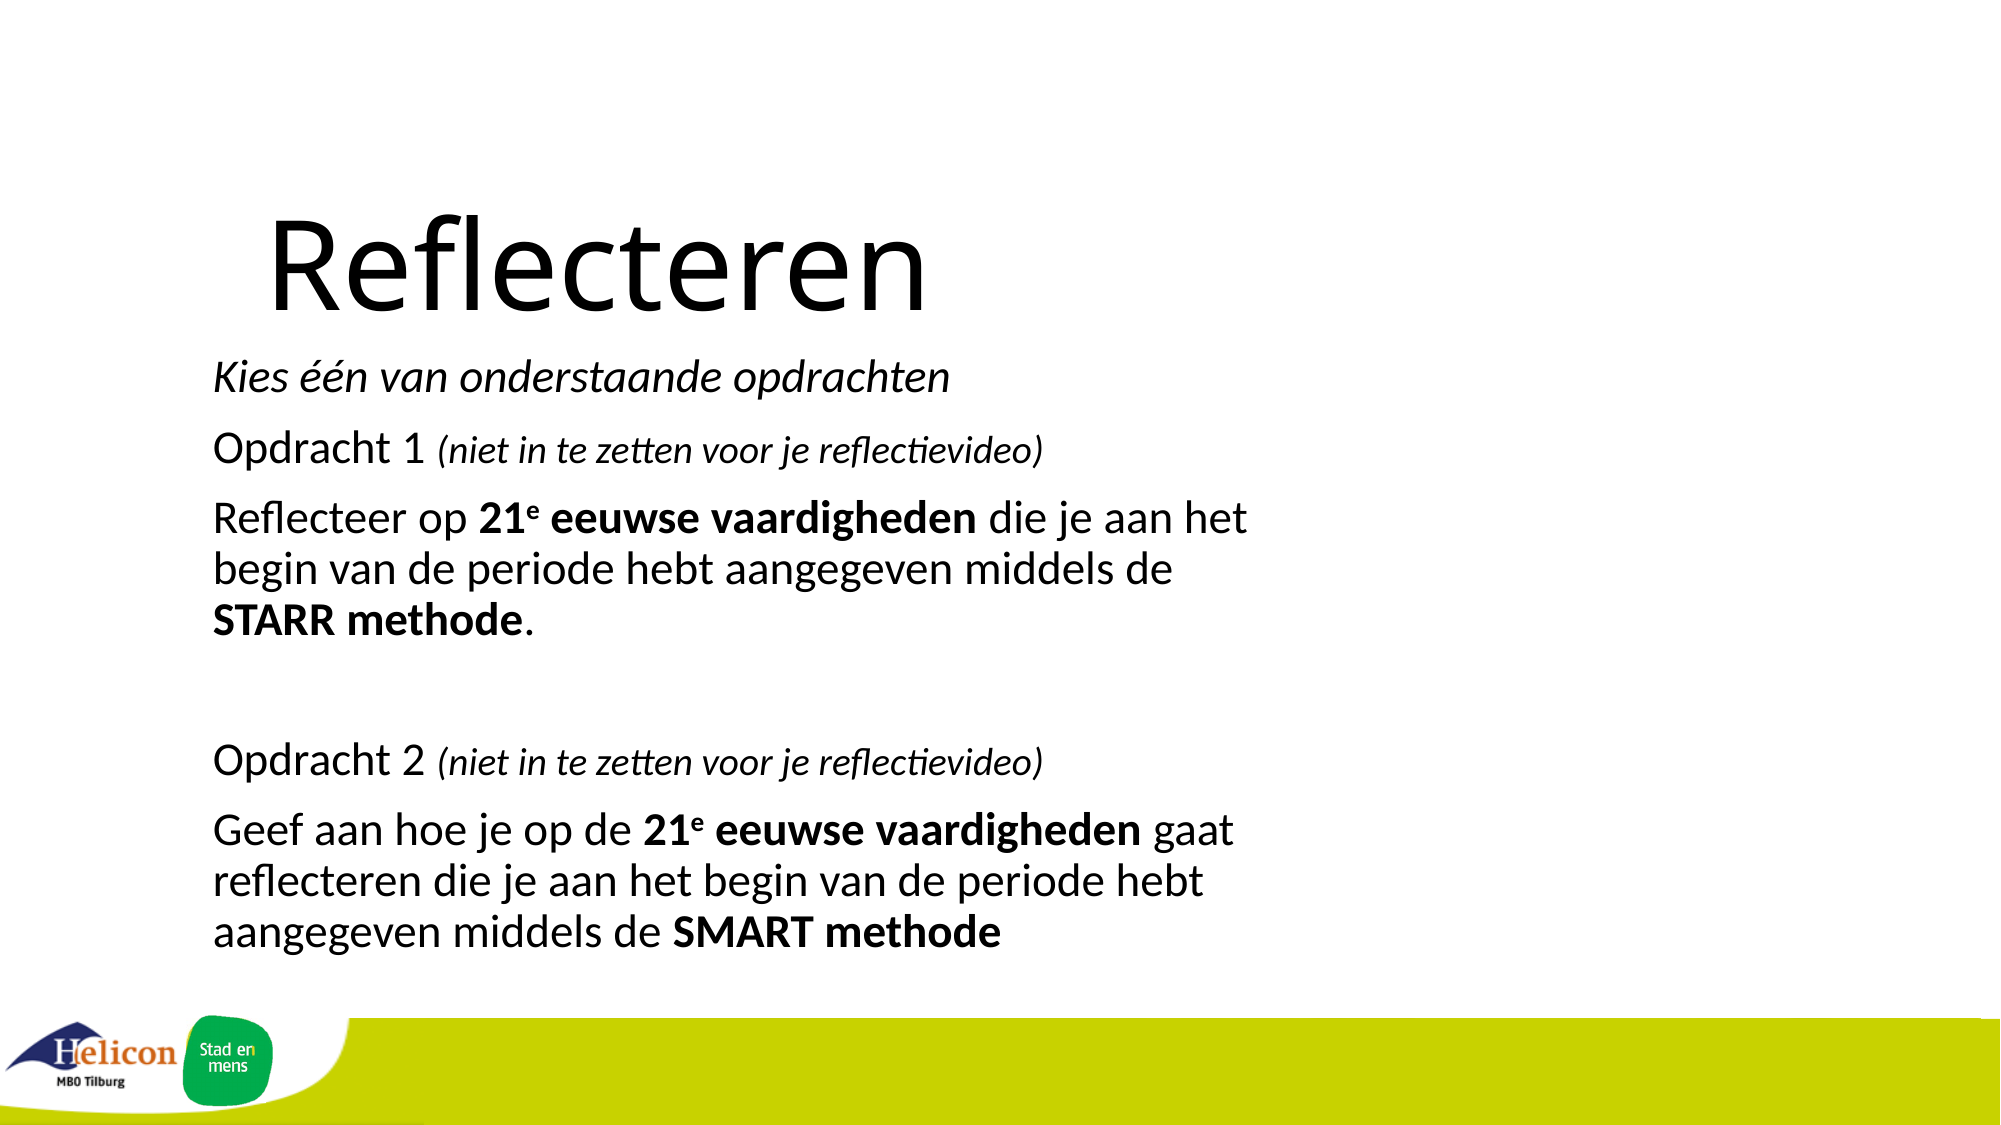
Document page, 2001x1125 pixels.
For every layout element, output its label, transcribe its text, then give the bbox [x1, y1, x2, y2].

title Reflecteren [249, 183, 1751, 346]
picture [0, 1013, 424, 1125]
text_box Kies één van onderstaande opdrachten Opdracht 1 (niet in te zetten voor je reflectievideo) Reflecteer op 21e eeuwse vaardigheden die je aan het begin van de periode hebt aangegeven middels de STARR methode. Opdracht 2 (niet in te zetten voor je reflectievideo) Geef aan hoe je op de 21e eeuwse vaardigheden gaat reflecteren die je aan het begin van de periode hebt aangegeven middels de SMART methode [197, 344, 1287, 970]
